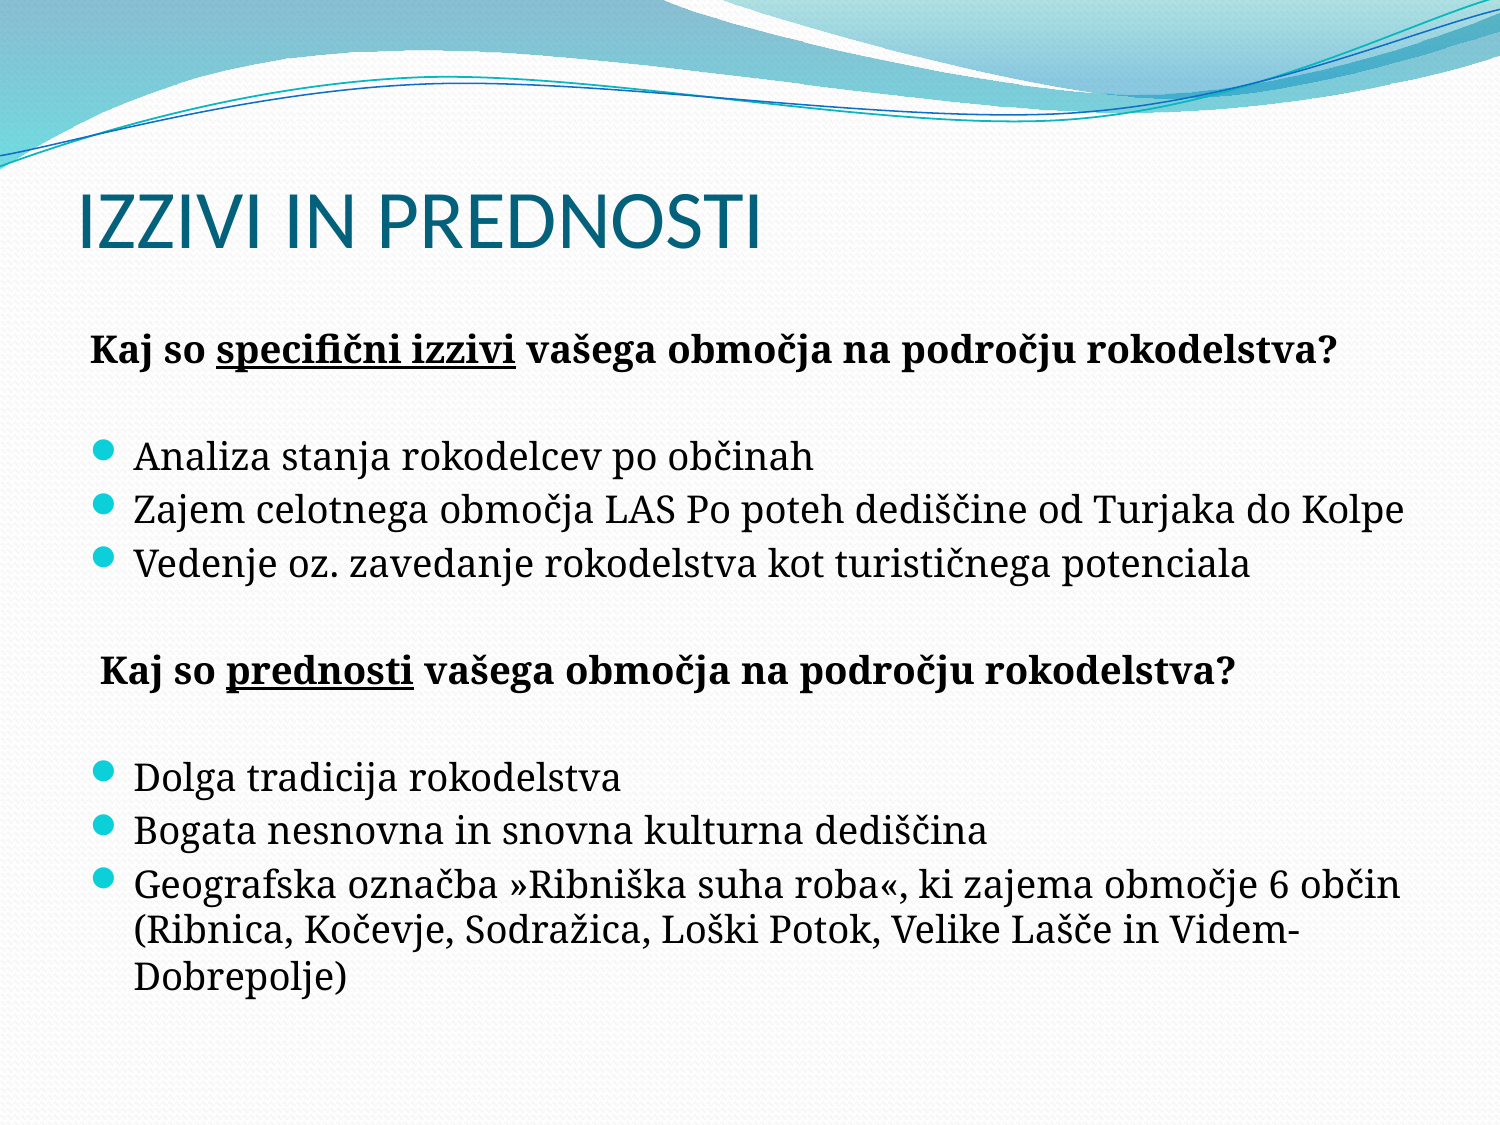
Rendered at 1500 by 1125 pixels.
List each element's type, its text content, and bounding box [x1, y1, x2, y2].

list Kaj so specifični izzivi vašega območja na področju rokodelstva? Analiza stanja rokodelcev po občinah Zajem celotnega območja LAS Po poteh dediščine od Turjaka do Kolpe Vedenje oz. zavedanje rokodelstva kot turističnega potenciala Kaj so prednosti vašega območja na področju rokodelstva? Dolga tradicija rokodelstva Bogata nesnovna in snovna kulturna dediščina Geografska označba »Ribniška suha roba«, ki zajema območje 6 občin (Ribnica, Kočevje, Sodražica, Loški Potok, Velike Lašče in Videm-Dobrepolje) [75, 317, 1425, 1038]
title IZZIVI IN PREDNOSTI [76, 78, 1427, 266]
